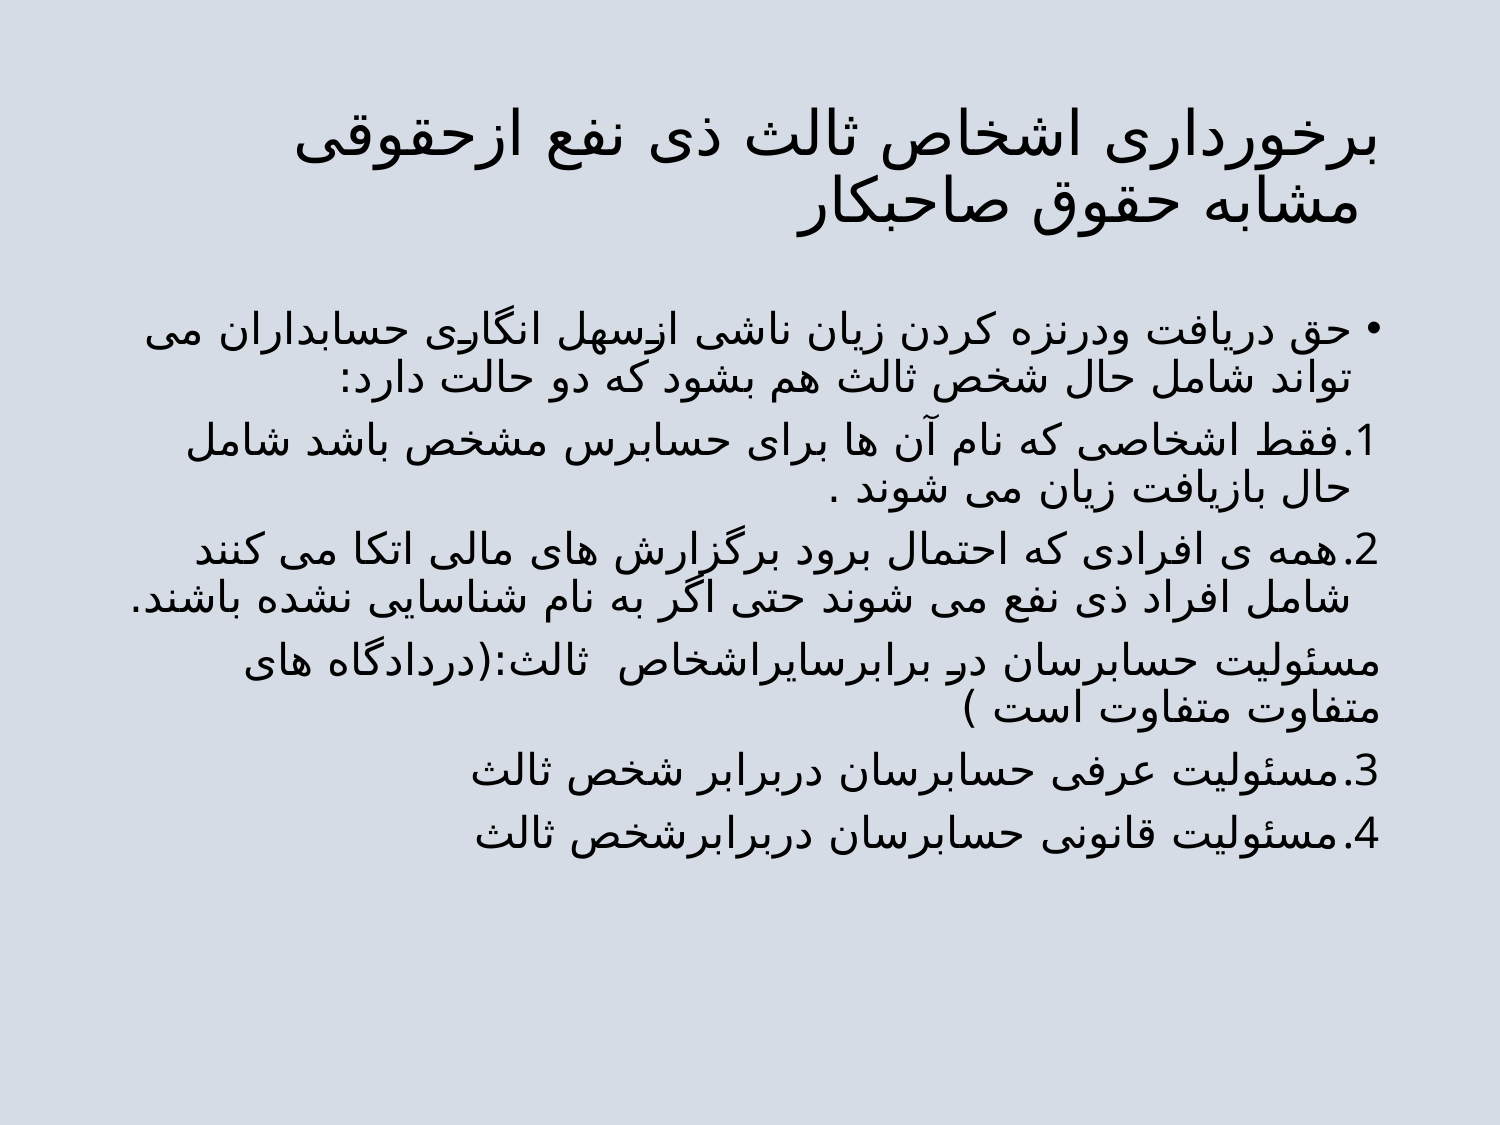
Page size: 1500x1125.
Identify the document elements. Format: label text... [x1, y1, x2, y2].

title برخورداری اشخاص ثالث ذی نفع ازحقوقی مشابه حقوق صاحبکار [103, 59, 1397, 278]
list حق دریافت ودرنزه کردن زیان ناشی ازسهل انگاری حسابداران می تواند شامل حال شخص ثالث هم بشود که دو حالت دارد: فقط اشخاصی که نام آن ها برای حسابرس مشخص باشد شامل حال بازیافت زیان می شوند . همه ی افرادی که احتمال برود برگزارش های مالی اتکا می کنند شامل افراد ذی نفع می شوند حتی اگر به نام شناسایی نشده باشند. مسئولیت حسابرسان در برابرسایراشخاص ثالث:(دردادگاه های متفاوت متفاوت است ) مسئولیت عرفی حسابرسان دربرابر شخص ثالث مسئولیت قانونی حسابرسان دربرابرشخص ثالث [103, 299, 1397, 1014]
